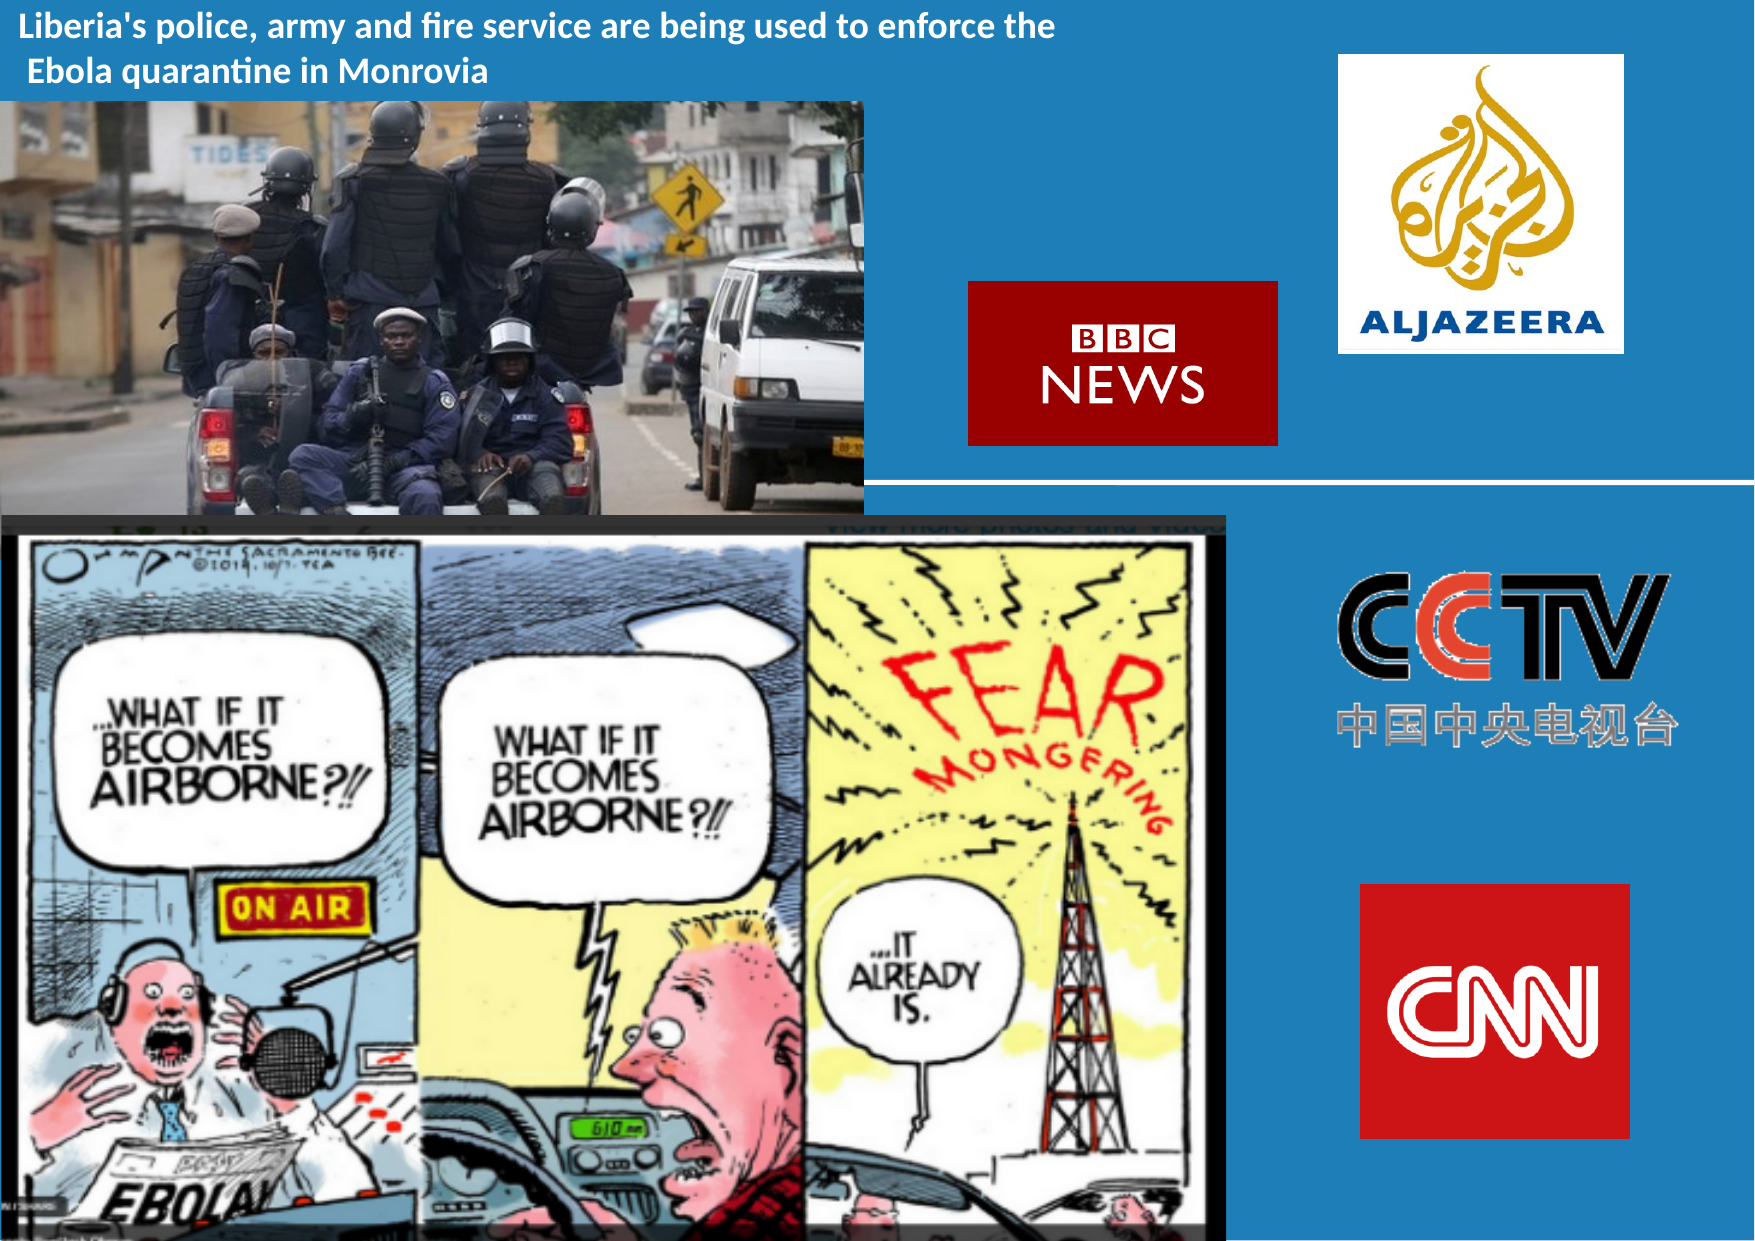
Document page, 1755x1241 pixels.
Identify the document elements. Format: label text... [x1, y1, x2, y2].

picture [0, 101, 1227, 1241]
picture [1329, 559, 1684, 759]
picture [968, 281, 1278, 446]
text_box Liberia's police, army and fire service are being used to enforce the Ebola quarantine in Monrovia [1, 0, 1163, 100]
picture [1337, 54, 1625, 355]
picture [1359, 884, 1630, 1139]
